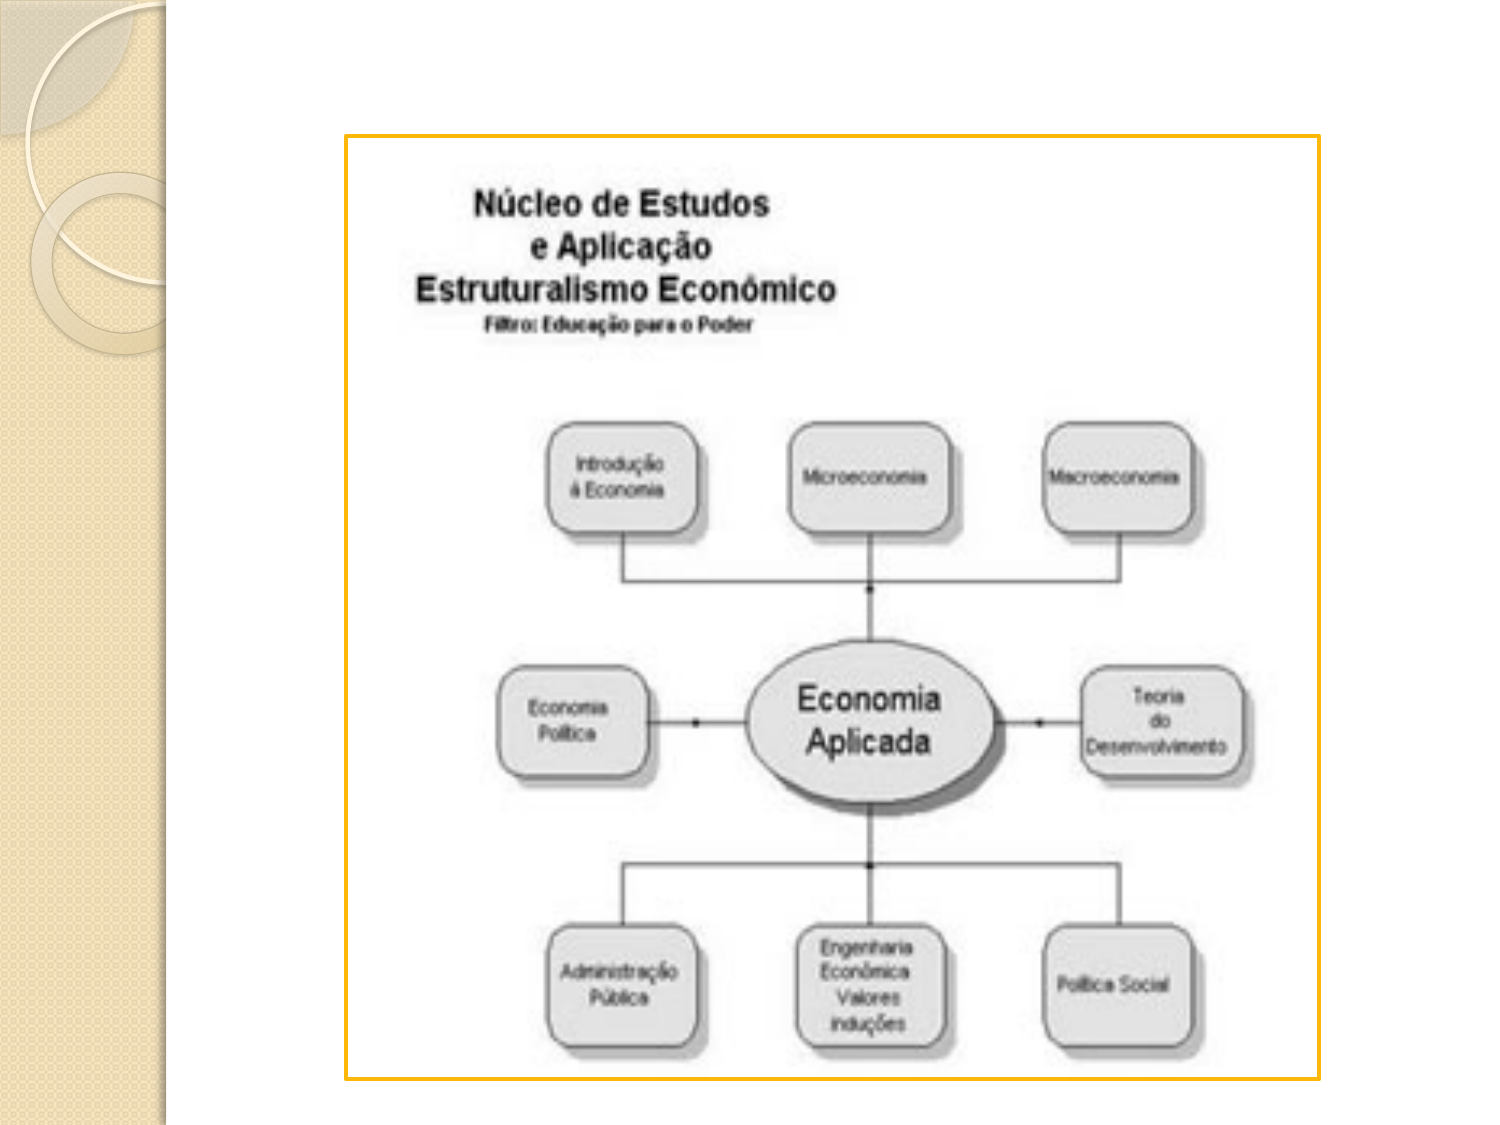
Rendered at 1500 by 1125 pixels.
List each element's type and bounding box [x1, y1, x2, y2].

list [348, 137, 1318, 1078]
